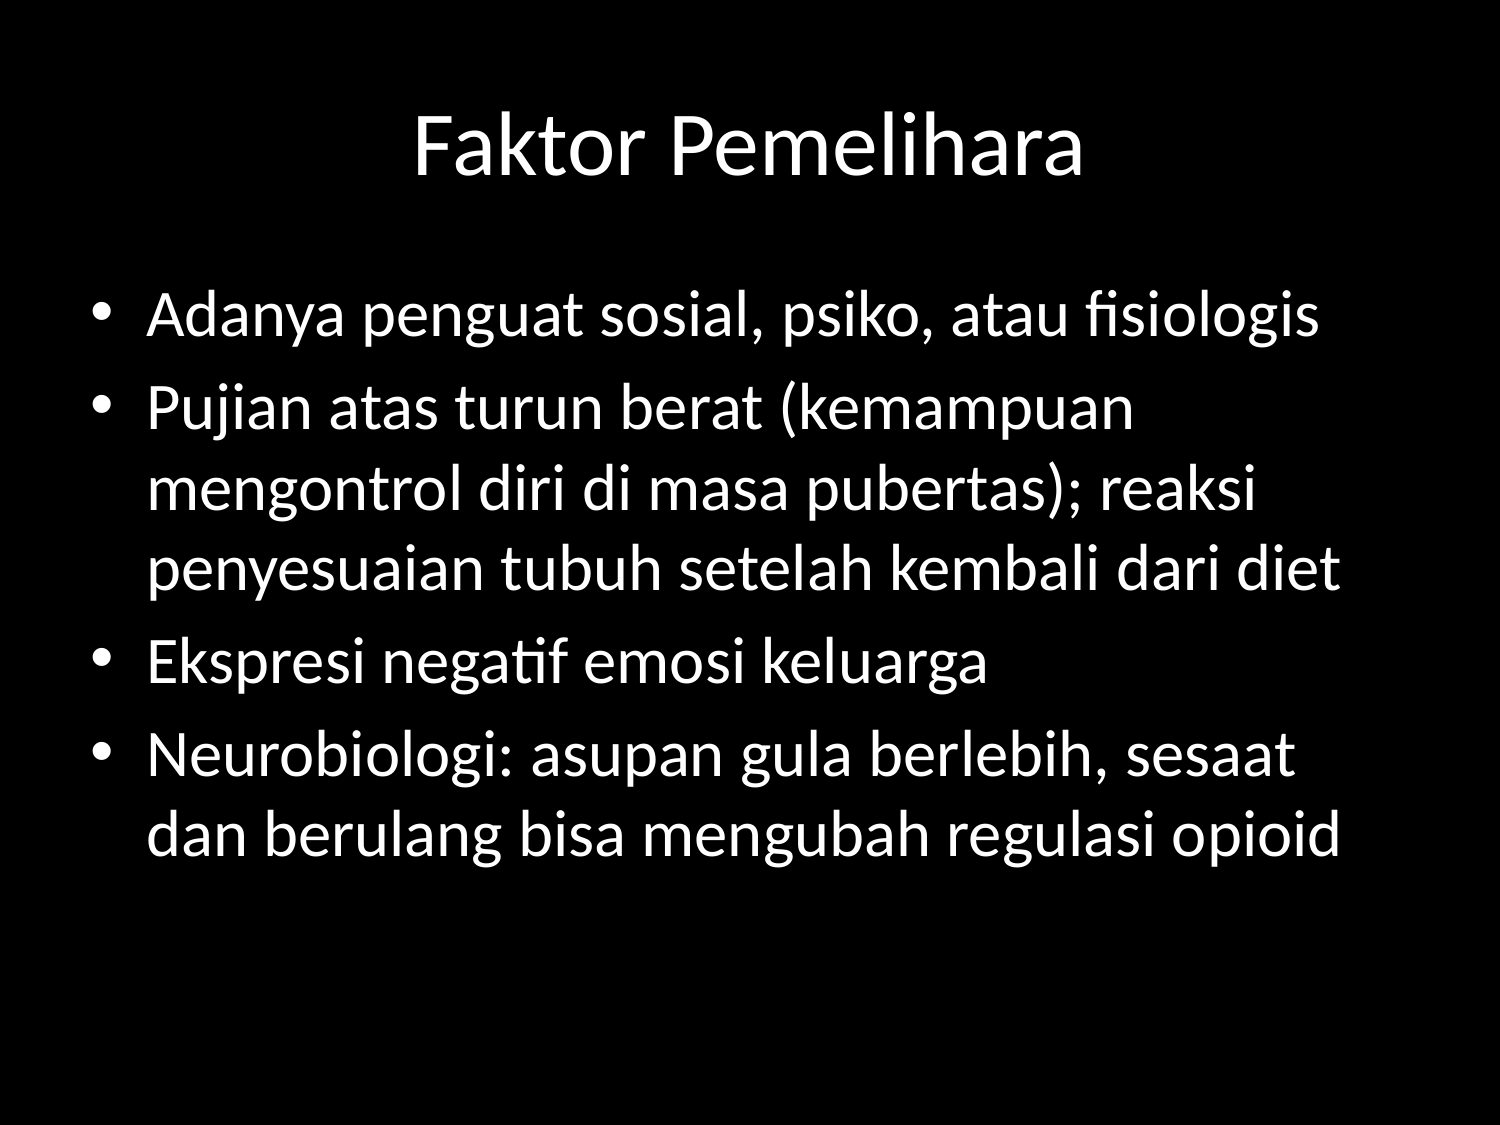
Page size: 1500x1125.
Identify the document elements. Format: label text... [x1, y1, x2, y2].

title Faktor Pemelihara [75, 45, 1425, 233]
list Adanya penguat sosial, psiko, atau fisiologis Pujian atas turun berat (kemampuan mengontrol diri di masa pubertas); reaksi penyesuaian tubuh setelah kembali dari diet Ekspresi negatif emosi keluarga Neurobiologi: asupan gula berlebih, sesaat dan berulang bisa mengubah regulasi opioid [75, 262, 1425, 1005]
